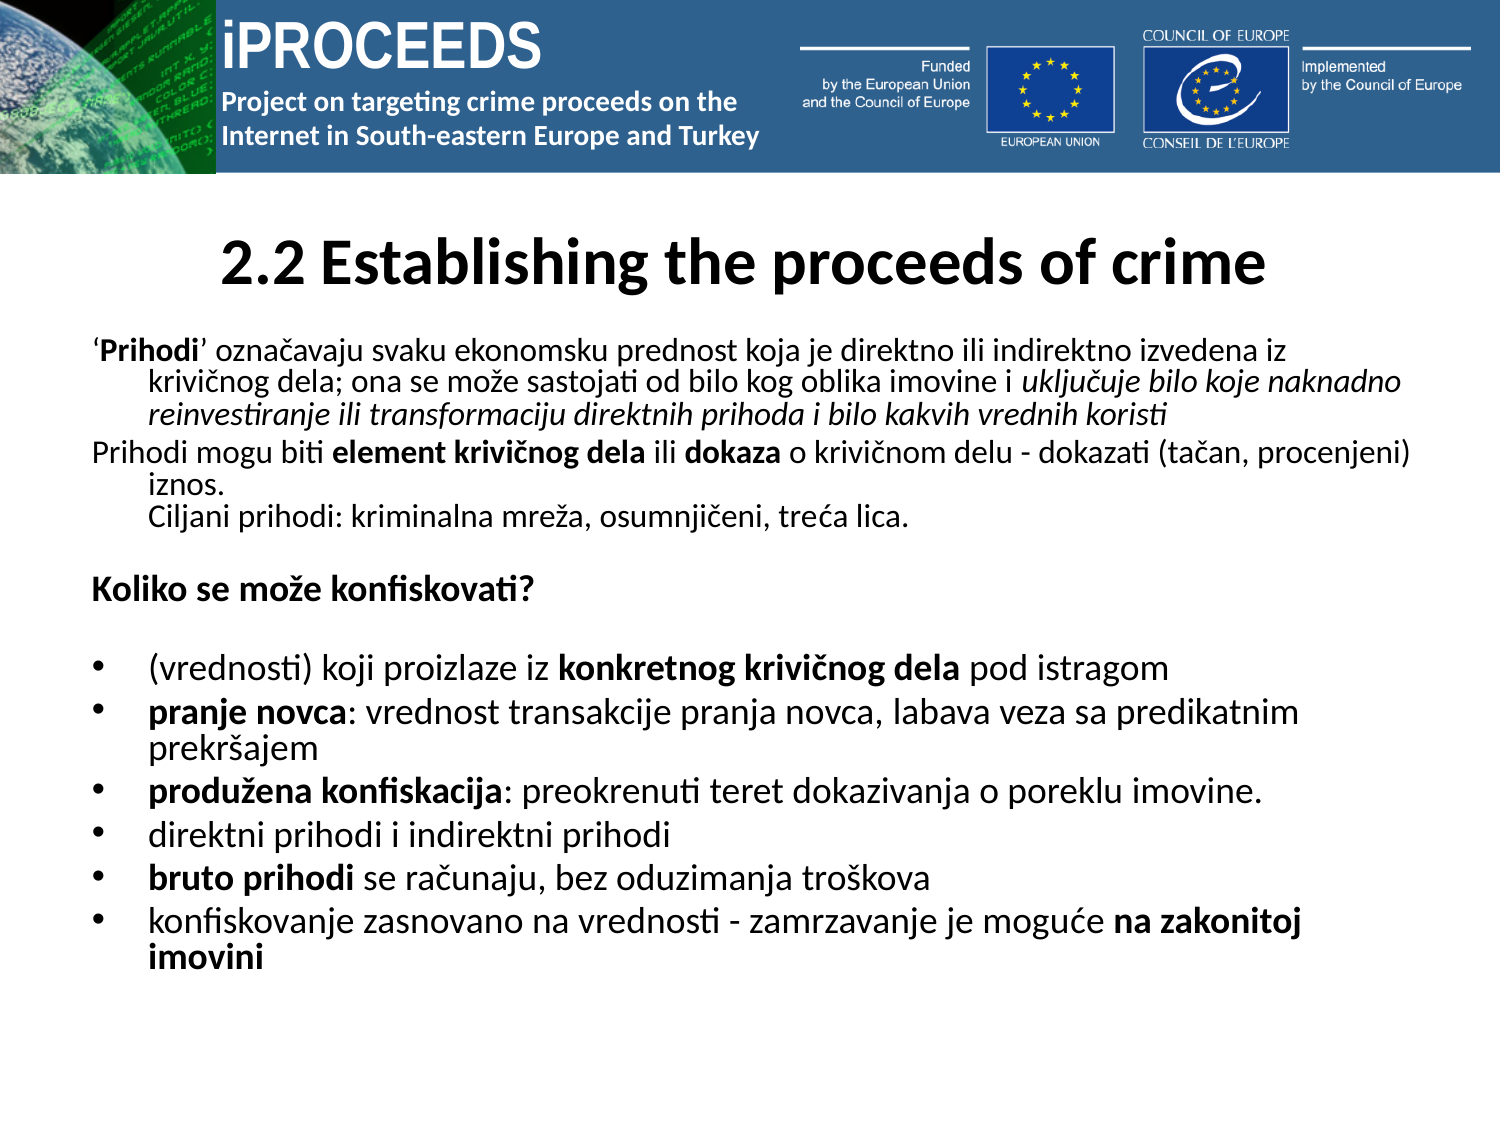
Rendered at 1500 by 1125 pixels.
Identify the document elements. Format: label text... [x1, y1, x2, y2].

picture [800, 30, 1471, 148]
title 2.2 Establishing the proceeds of crime [76, 198, 1428, 317]
list ‘Prihodi’ označavaju svaku ekonomsku prednost koja je direktno ili indirektno izvedena iz krivičnog dela; ona se može sastojati od bilo kog oblika imovine i uključuje bilo koje naknadno reinvestiranje ili transformaciju direktnih prihoda i bilo kakvih vrednih koristi Prihodi mogu biti element krivičnog dela ili dokaza o krivičnom delu - dokazati (tačan, procenjeni) iznos. Ciljani prihodi: kriminalna mreža, osumnjičeni, treća lica. Koliko se može konfiskovati? (vrednosti) koji proizlaze iz konkretnog krivičnog dela pod istragom pranje novca: vrednost transakcije pranja novca, labava veza sa predikatnim prekršajem produžena konfiskacija: preokrenuti teret dokazivanja o poreklu imovine. direktni prihodi i indirektni prihodi bruto prihodi se računaju, bez oduzimanja troškova konfiskovanje zasnovano na vrednosti - zamrzavanje je moguće na zakonitoj imovini [76, 327, 1428, 1079]
picture [0, 0, 216, 174]
